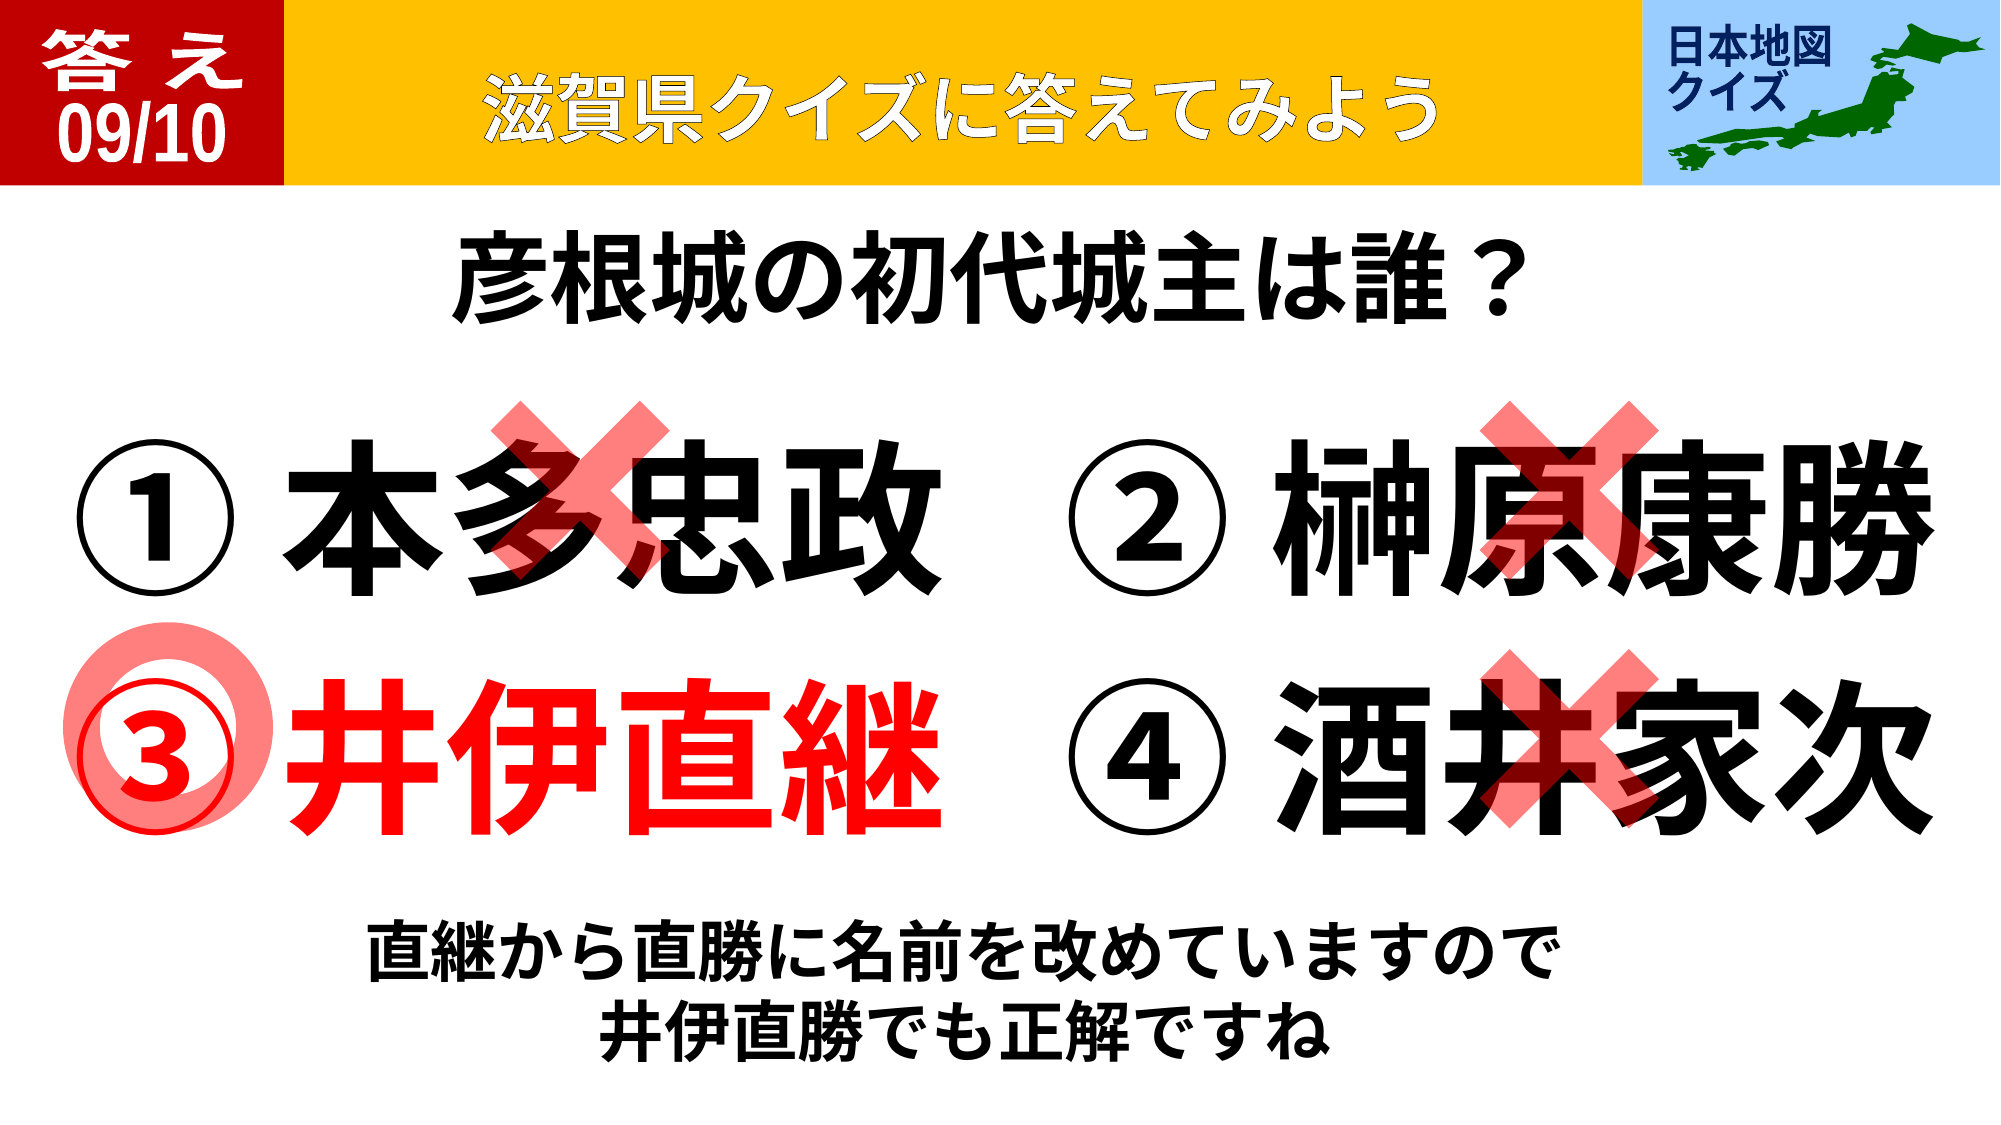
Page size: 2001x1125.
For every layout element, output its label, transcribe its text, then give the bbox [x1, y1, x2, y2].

text_box ①本多忠政 [57, 407, 961, 622]
text_box [63, 622, 274, 833]
text_box [1479, 400, 1660, 581]
text_box ④酒井家次 [1049, 646, 1953, 862]
text_box 彦根城の初代城主は誰？ [435, 208, 1565, 343]
text_box ②榊原康勝 [1049, 407, 1953, 622]
text_box 直継から直勝に名前を改めていますので 井伊直勝でも正解ですね [349, 902, 1581, 1077]
text_box [490, 400, 670, 581]
text_box [1479, 649, 1660, 829]
text_box ③井伊直継 [57, 646, 961, 862]
